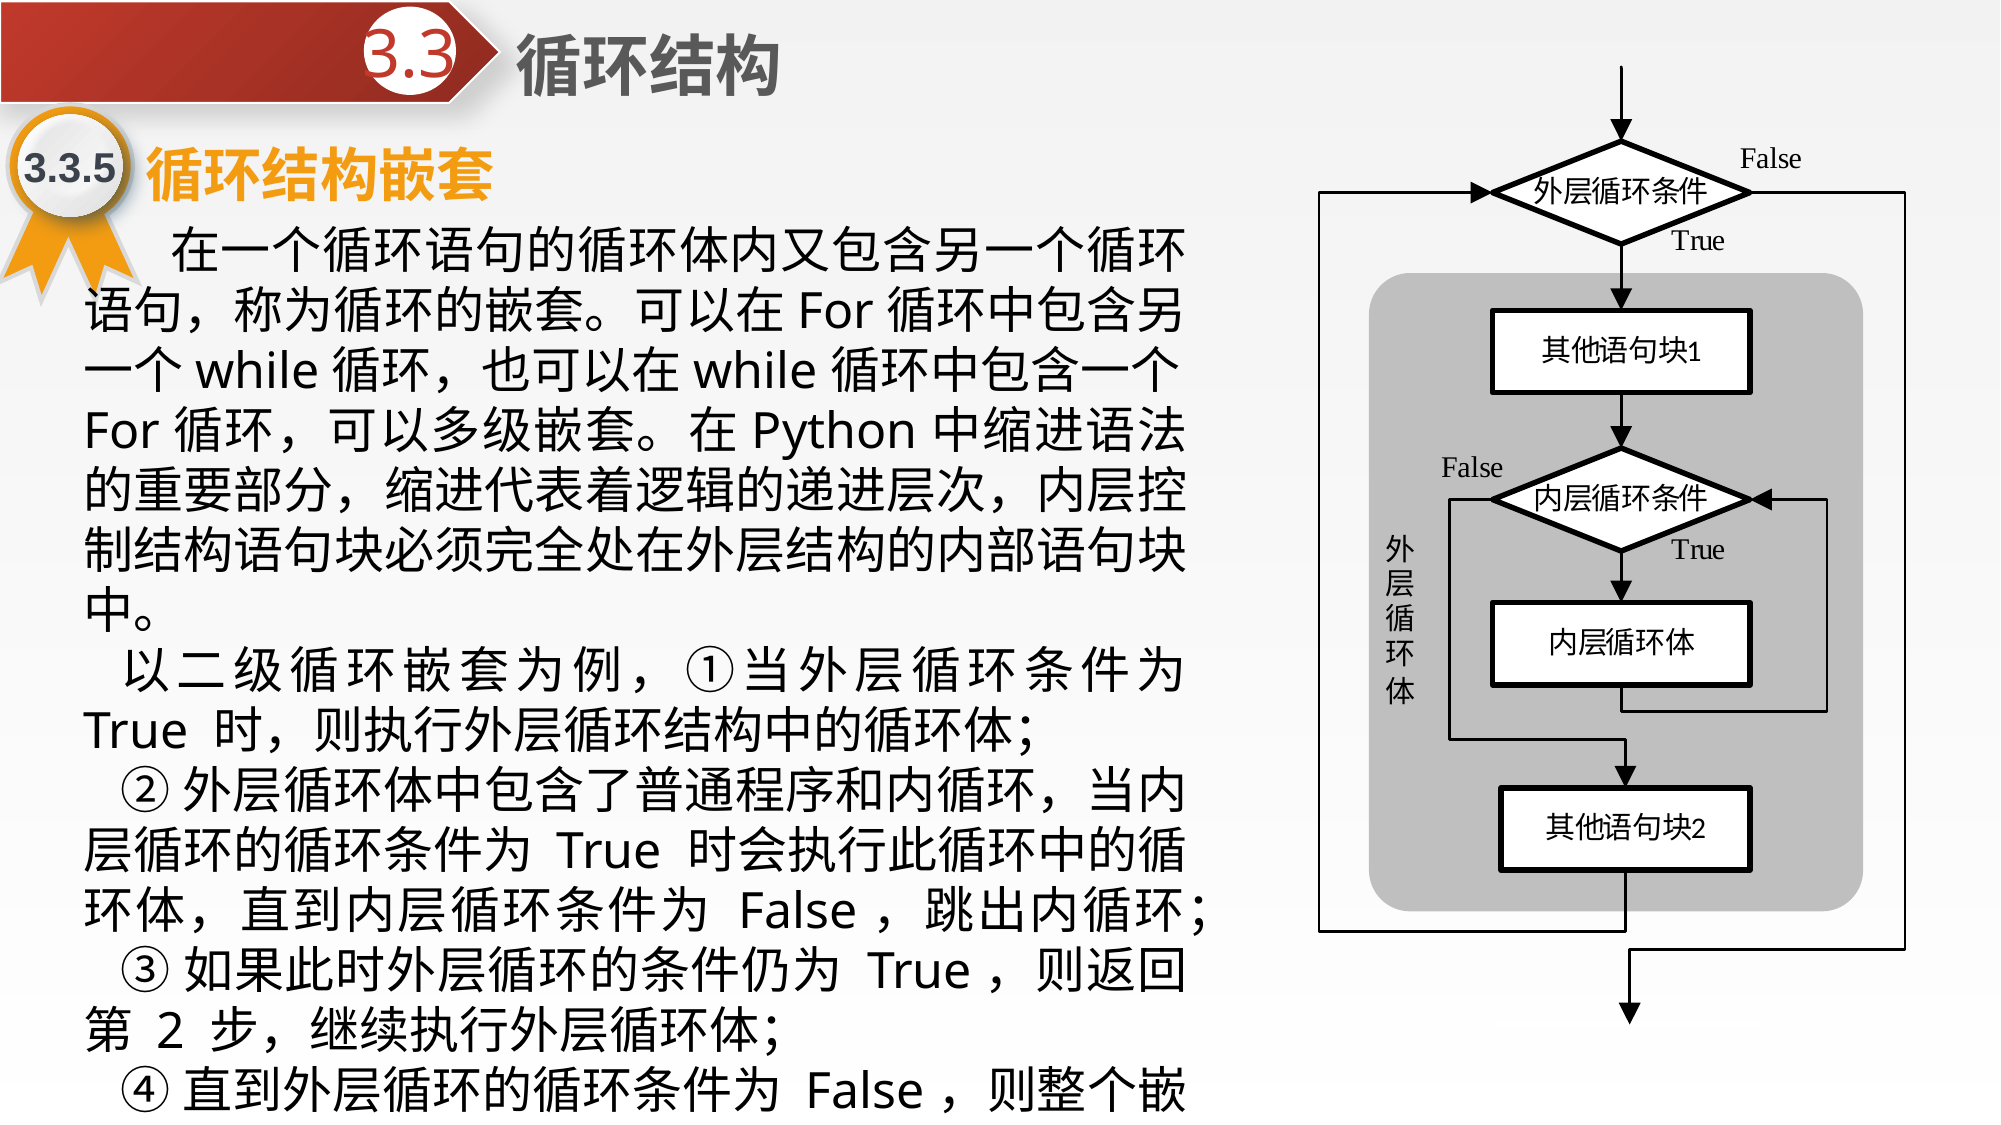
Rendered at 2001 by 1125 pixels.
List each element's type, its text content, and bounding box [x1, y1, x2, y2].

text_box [0, 0, 984, 104]
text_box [1242, 38, 1978, 1050]
text_box 在一个循环语句的循环体内又包含另一个循环语句，称为循环的嵌套。可以在For循环中包含另一个while循环，也可以在while循环中包含一个For循环，可以多级嵌套。在Python中缩进语法的重要部分，缩进代表着逻辑的递进层次，内层控制结构语句块必须完全处在外层结构的内部语句块中。 以二级循环嵌套为例，①当外层循环条件为 True 时，则执行外层循环结构中的循环体； ②外层循环体中包含了普通程序和内循环，当内层循环的循环条件为 True 时会执行此循环中的循环体，直到内层循环条件为 False，跳出内循环； ③如果此时外层循环的条件仍为 True，则返回第 2 步，继续执行外层循环体； ④直到外层循环的循环条件为 False，则整个嵌套循环才算执行完毕。 [68, 211, 1202, 1125]
text_box [1978, 122, 2000, 130]
text_box [1978, 38, 2000, 46]
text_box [0, 104, 748, 373]
